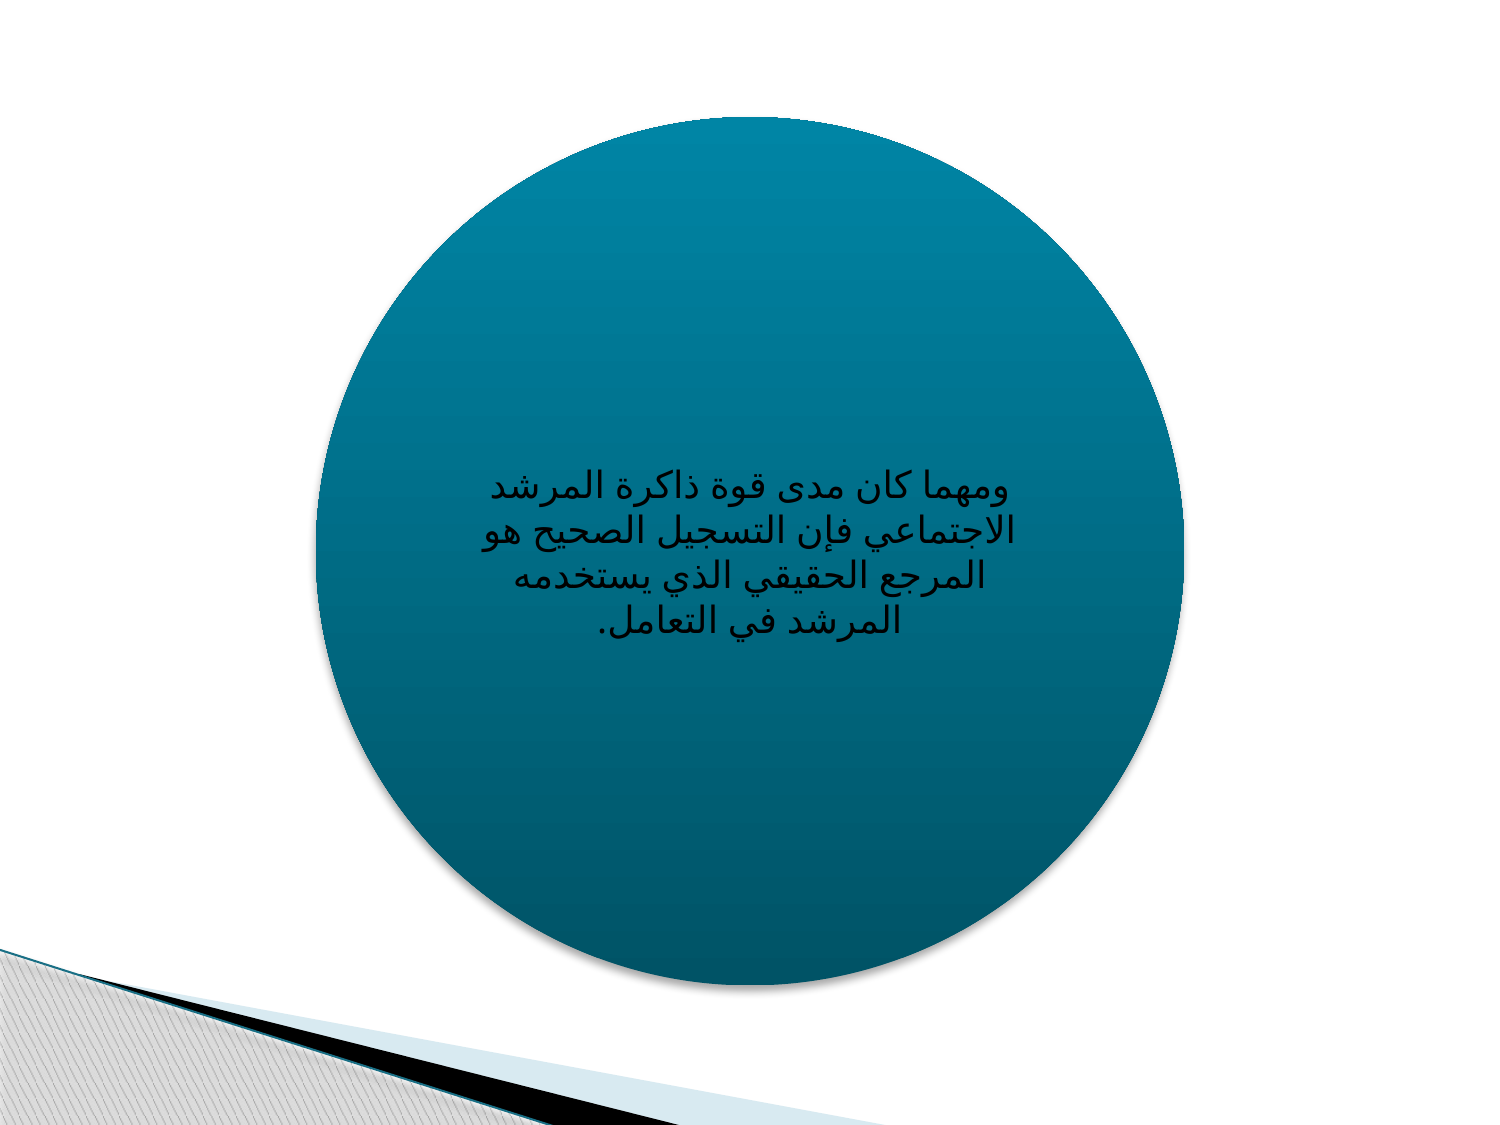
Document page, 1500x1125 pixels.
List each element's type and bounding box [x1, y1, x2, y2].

list [74, 116, 1426, 986]
